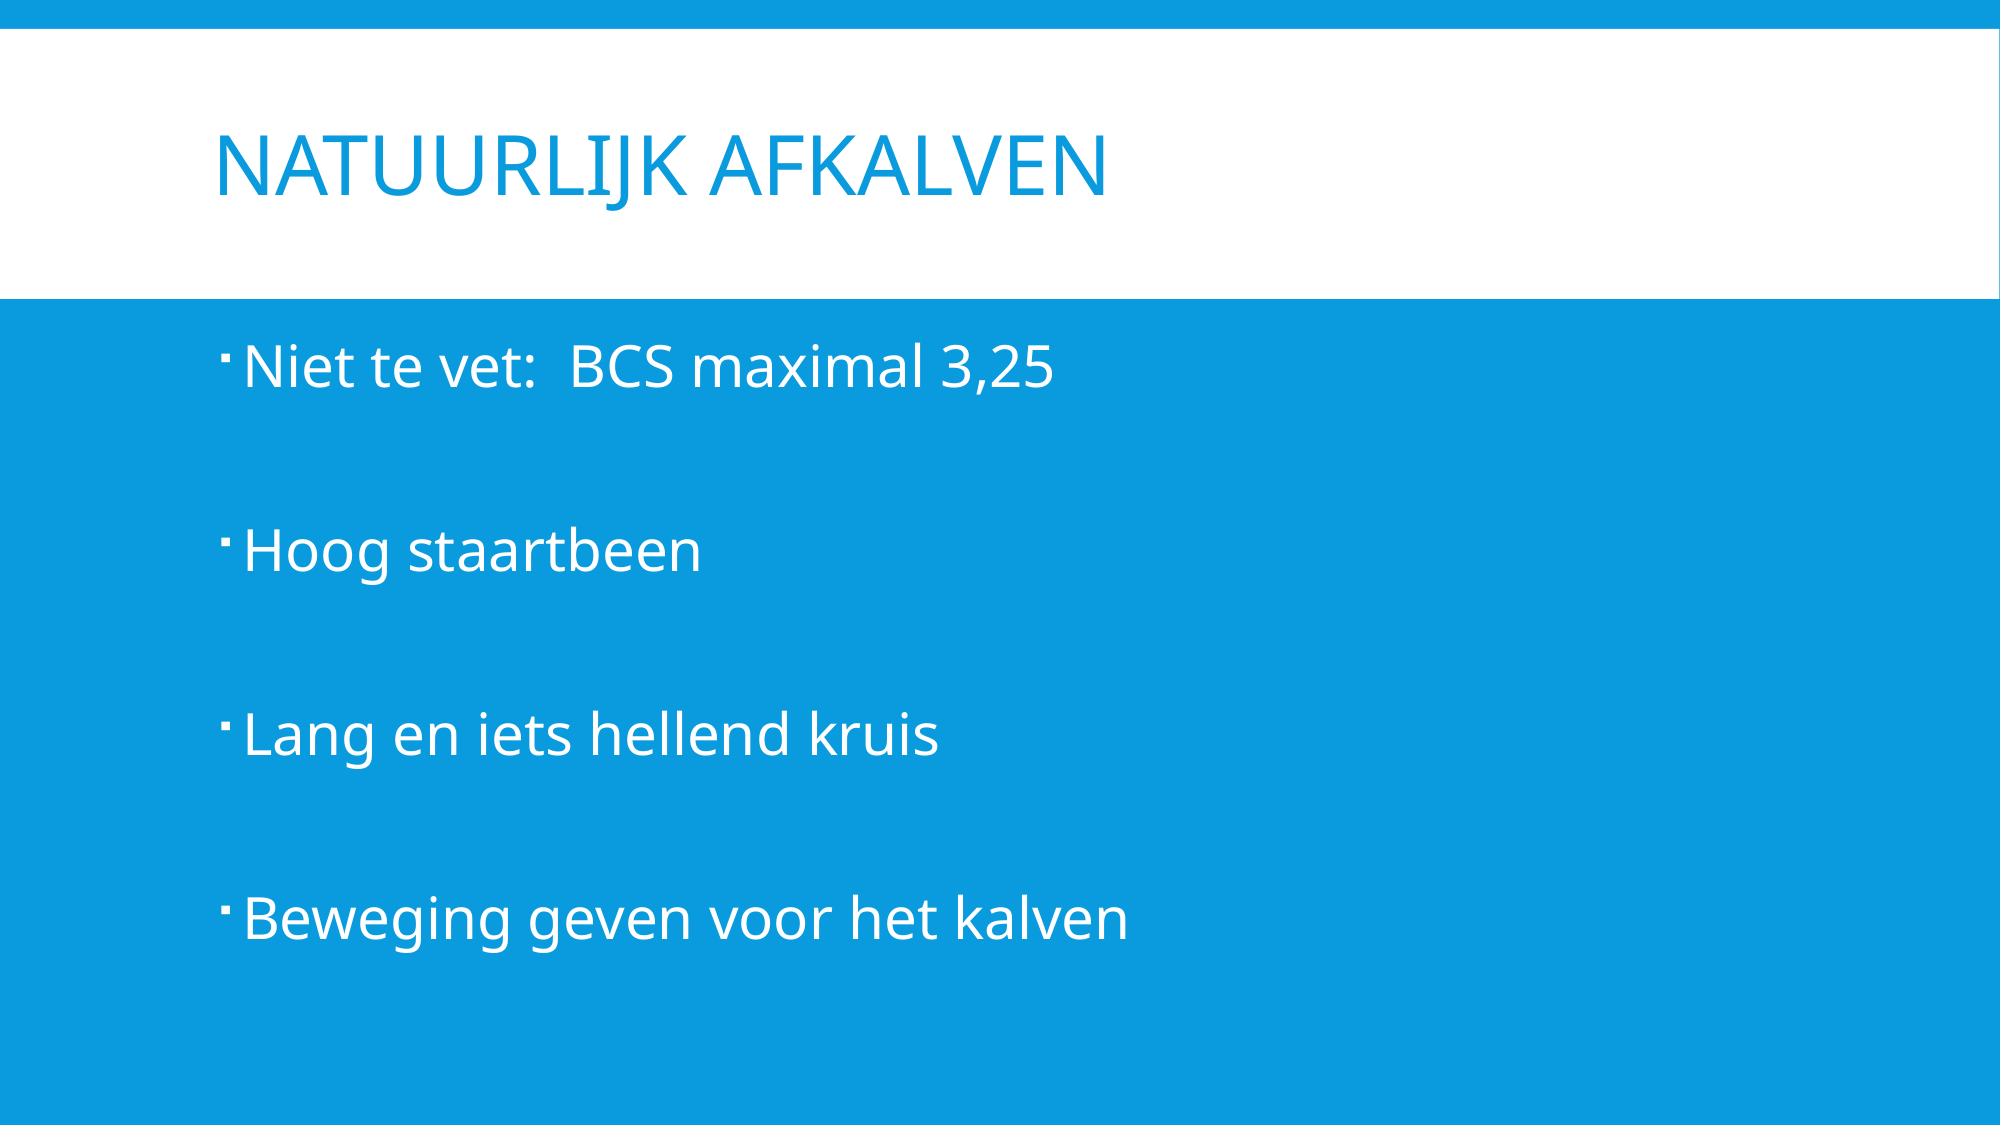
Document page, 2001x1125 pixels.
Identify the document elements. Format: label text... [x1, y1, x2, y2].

list Niet te vet: BCS maximal 3,25 Hoog staartbeen Lang en iets hellend kruis Beweging geven voor het kalven [197, 329, 1803, 1020]
title Natuurlijk afkalven [197, 46, 1803, 295]
